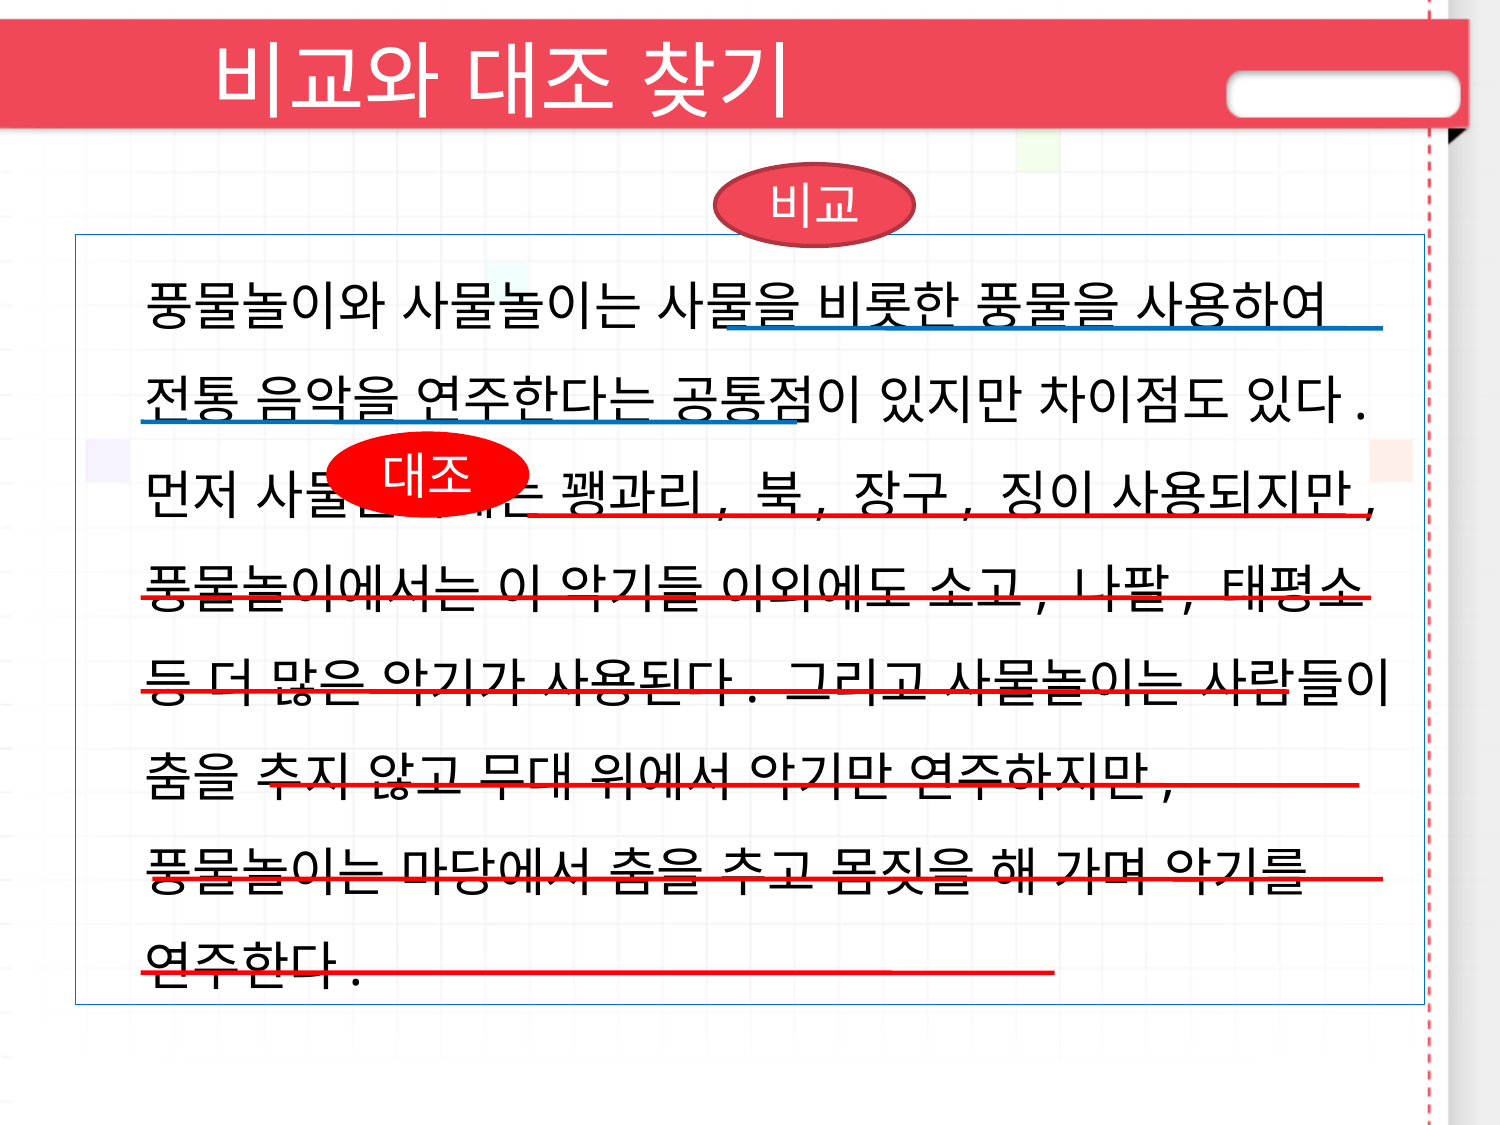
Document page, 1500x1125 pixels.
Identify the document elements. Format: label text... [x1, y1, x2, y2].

picture [0, 0, 1500, 1125]
title 비교와 대조 찾기 [0, 20, 1178, 164]
list 풍물놀이와 사물놀이는 사물을 비롯한 풍물을 사용하여 전통 음악을 연주한다는 공통점이 있지만 차이점도 있다. 먼저 사물놀이에는 꽹과리, 북, 장구, 징이 사용되지만, 풍물놀이에서는 이 악기들 이외에도 소고, 나팔, 태평소 등 더 많은 악기가 사용된다. 그리고 사물놀이는 사람들이 춤을 추지 않고 무대 위에서 악기만 연주하지만, 풍물놀이는 마당에서 춤을 추고 몸짓을 해 가며 악기를 연주한다. [75, 234, 1425, 1005]
text_box 대조 [326, 432, 530, 518]
text_box 비교 [712, 161, 917, 249]
